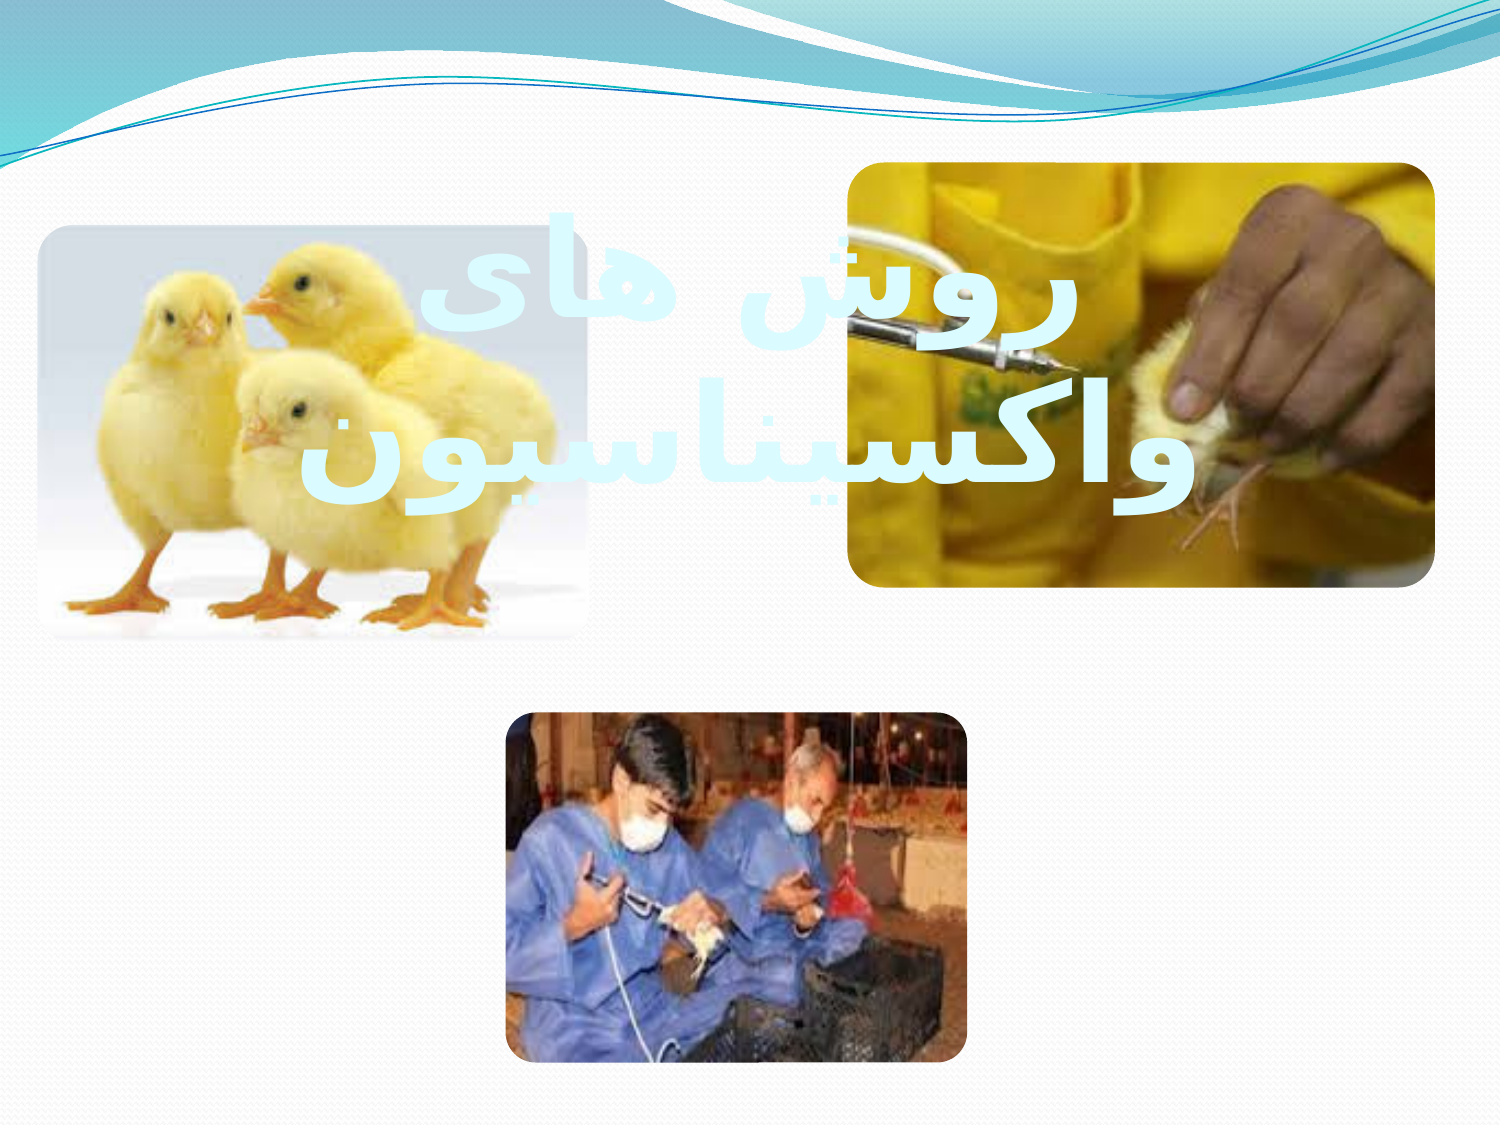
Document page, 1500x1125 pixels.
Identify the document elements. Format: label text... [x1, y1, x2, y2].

text_box روش های واکسیناسیون [74, 487, 1425, 675]
picture [505, 712, 968, 1063]
picture [847, 162, 1436, 588]
picture [37, 224, 590, 643]
